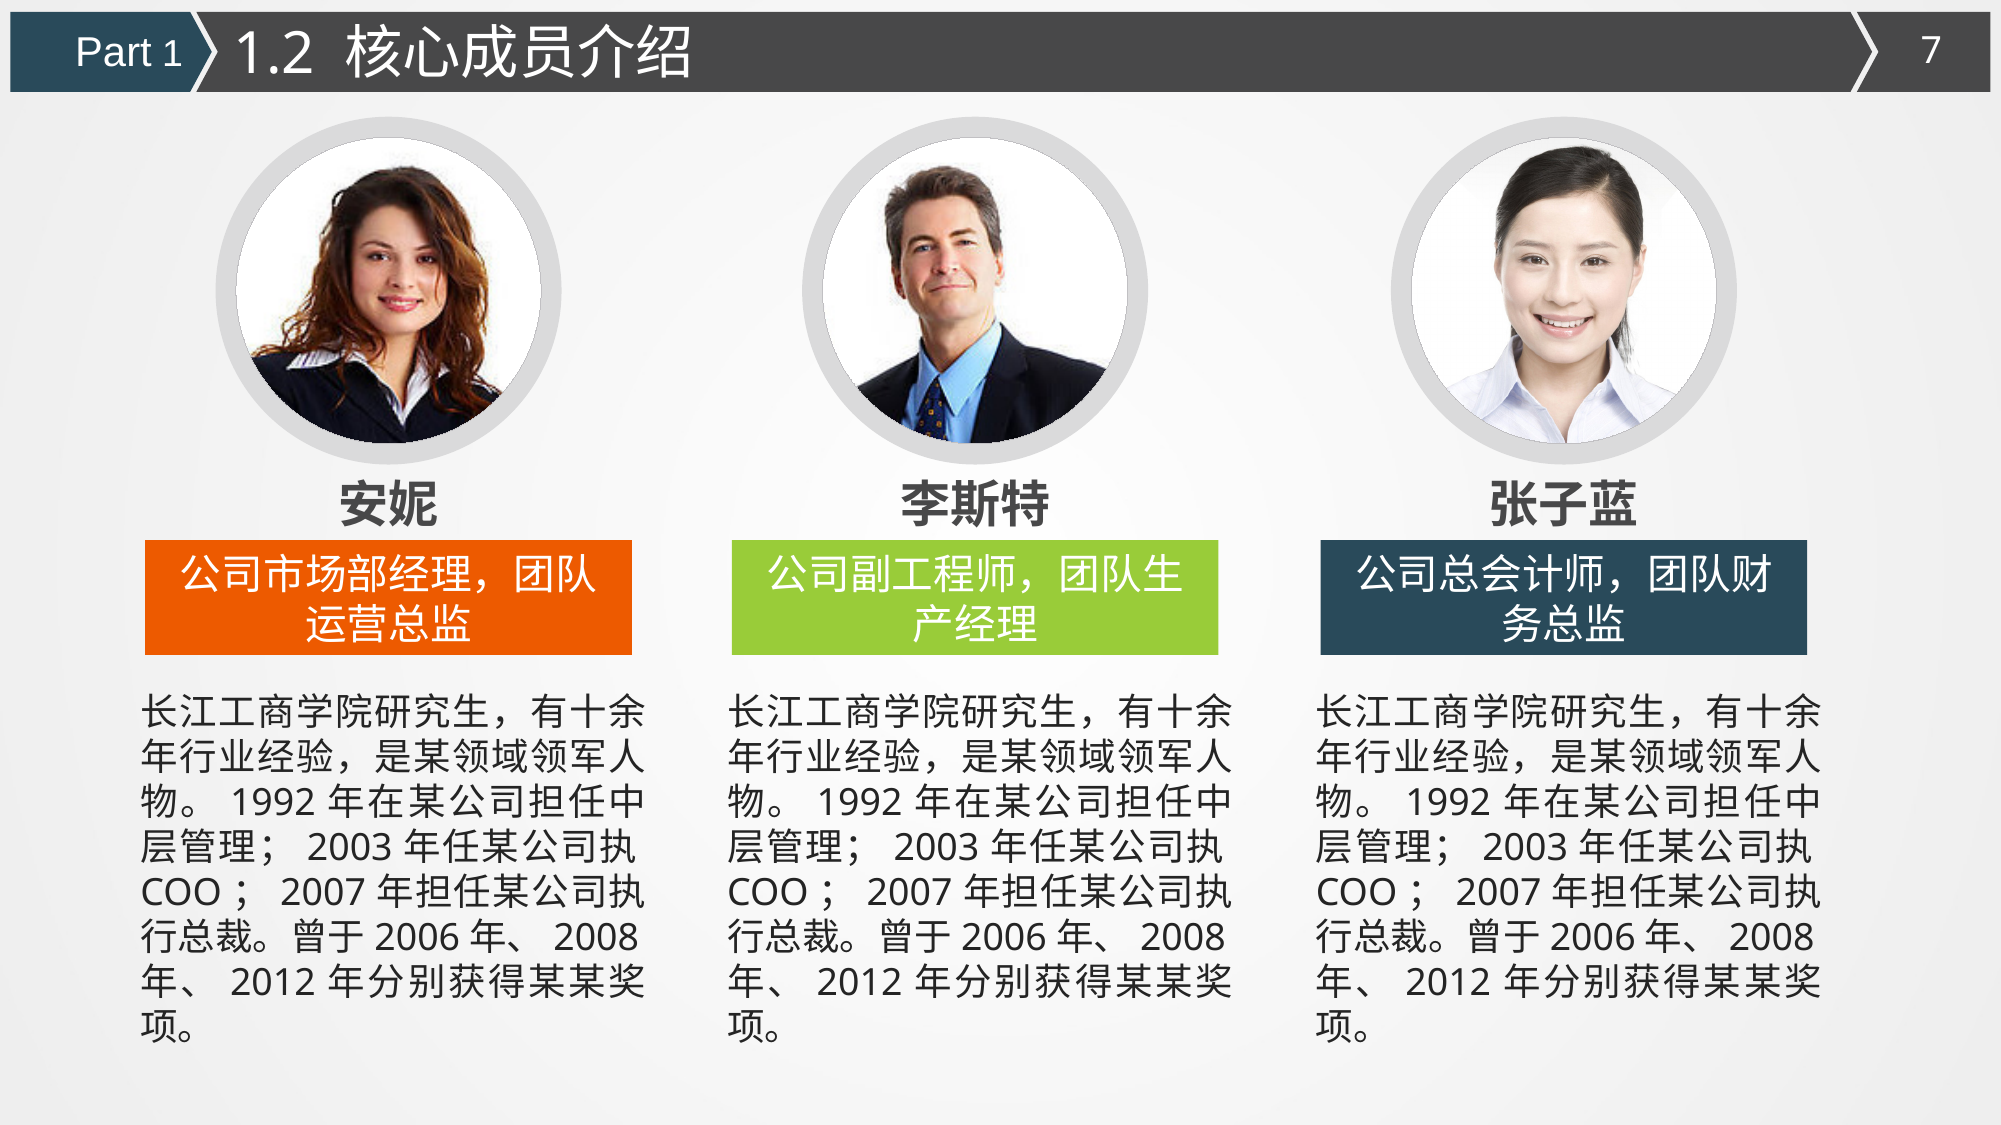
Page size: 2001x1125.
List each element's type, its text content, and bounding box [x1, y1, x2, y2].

text_box [215, 116, 562, 464]
text_box 1.2 核心成员介绍 [218, 7, 1046, 93]
text_box 长江工商学院研究生，有十余年行业经验，是某领域领军人物。1992年在某公司担任中层管理；2003年任某公司执COO；2007年担任某公司执行总裁。曾于2006年、2008年、2012年分别获得某某奖项。 [712, 680, 1249, 1056]
text_box 长江工商学院研究生，有十余年行业经验，是某领域领军人物。1992年在某公司担任中层管理；2003年任某公司执COO；2007年担任某公司执行总裁。曾于2006年、2008年、2012年分别获得某某奖项。 [125, 680, 662, 1056]
text_box 公司总会计师，团队财务总监 [1320, 540, 1808, 655]
text_box [1390, 116, 1737, 464]
text_box [802, 116, 1149, 464]
text_box 李斯特 [848, 464, 1102, 540]
text_box [235, 137, 542, 444]
text_box 张子蓝 [1437, 464, 1691, 540]
text_box 安妮 [262, 464, 515, 540]
text_box 公司副工程师，团队生产经理 [731, 540, 1219, 655]
text_box 公司市场部经理，团队运营总监 [145, 540, 632, 655]
picture [0, 0, 2001, 1125]
text_box [822, 137, 1128, 444]
text_box 长江工商学院研究生，有十余年行业经验，是某领域领军人物。1992年在某公司担任中层管理；2003年任某公司执COO；2007年担任某公司执行总裁。曾于2006年、2008年、2012年分别获得某某奖项。 [1301, 680, 1837, 1056]
text_box Part 1 [22, 17, 198, 83]
text_box [1411, 137, 1717, 444]
